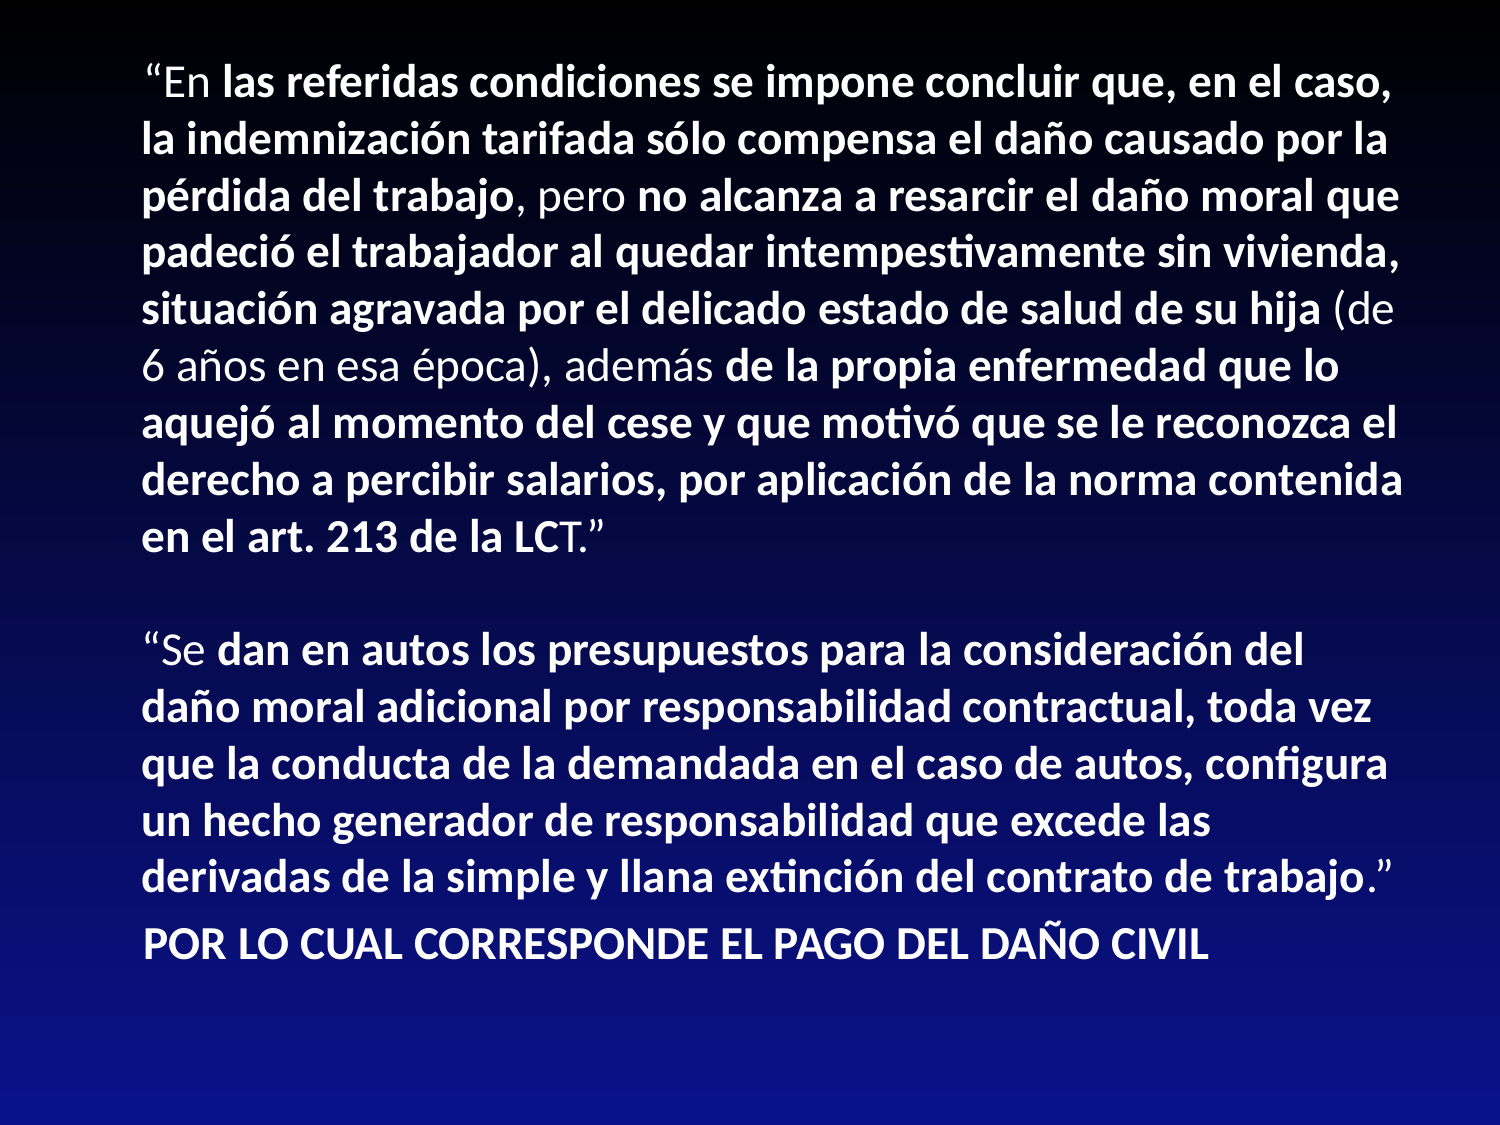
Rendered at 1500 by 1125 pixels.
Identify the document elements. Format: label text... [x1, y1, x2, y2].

list “En las referidas condiciones se impone concluir que, en el caso, la indemnización tarifada sólo compensa el daño causado por la pérdida del trabajo, pero no alcanza a resarcir el daño moral que padeció el trabajador al quedar intempestivamente sin vivienda, situación agravada por el delicado estado de salud de su hija (de 6 años en esa época), además de la propia enfermedad que lo aquejó al momento del cese y que motivó que se le reconozca el derecho a percibir salarios, por aplicación de la norma contenida en el art. 213 de la LCT.” “Se dan en autos los presupuestos para la consideración del daño moral adicional por responsabilidad contractual, toda vez que la conducta de la demandada en el caso de autos, configura un hecho generador de responsabilidad que excede las derivadas de la simple y llana extinción del contrato de trabajo.” POR LO CUAL CORRESPONDE EL PAGO DEL DAÑO CIVIL [74, 42, 1426, 1006]
